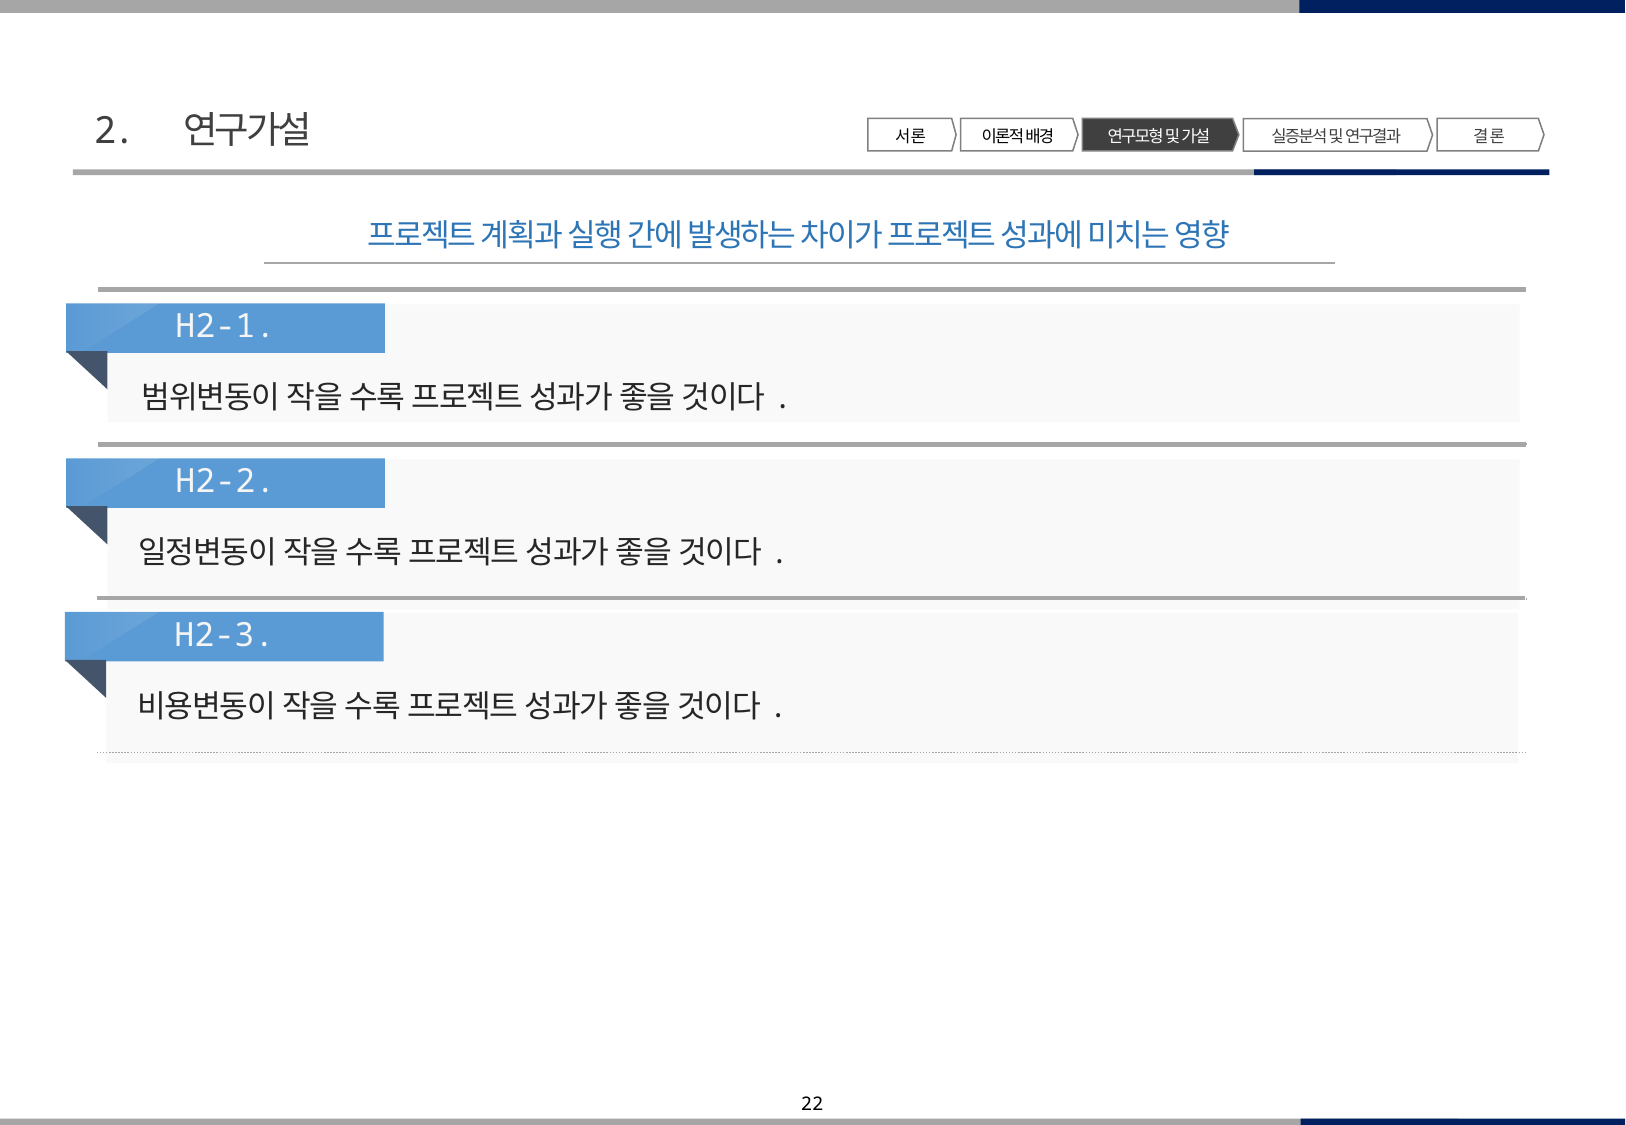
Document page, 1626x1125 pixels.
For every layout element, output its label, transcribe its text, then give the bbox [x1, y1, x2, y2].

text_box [867, 118, 1544, 152]
text_box 2. 연구가설 [78, 98, 1544, 159]
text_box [64, 597, 1525, 764]
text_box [66, 444, 1527, 610]
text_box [66, 203, 1546, 263]
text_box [66, 289, 1527, 444]
